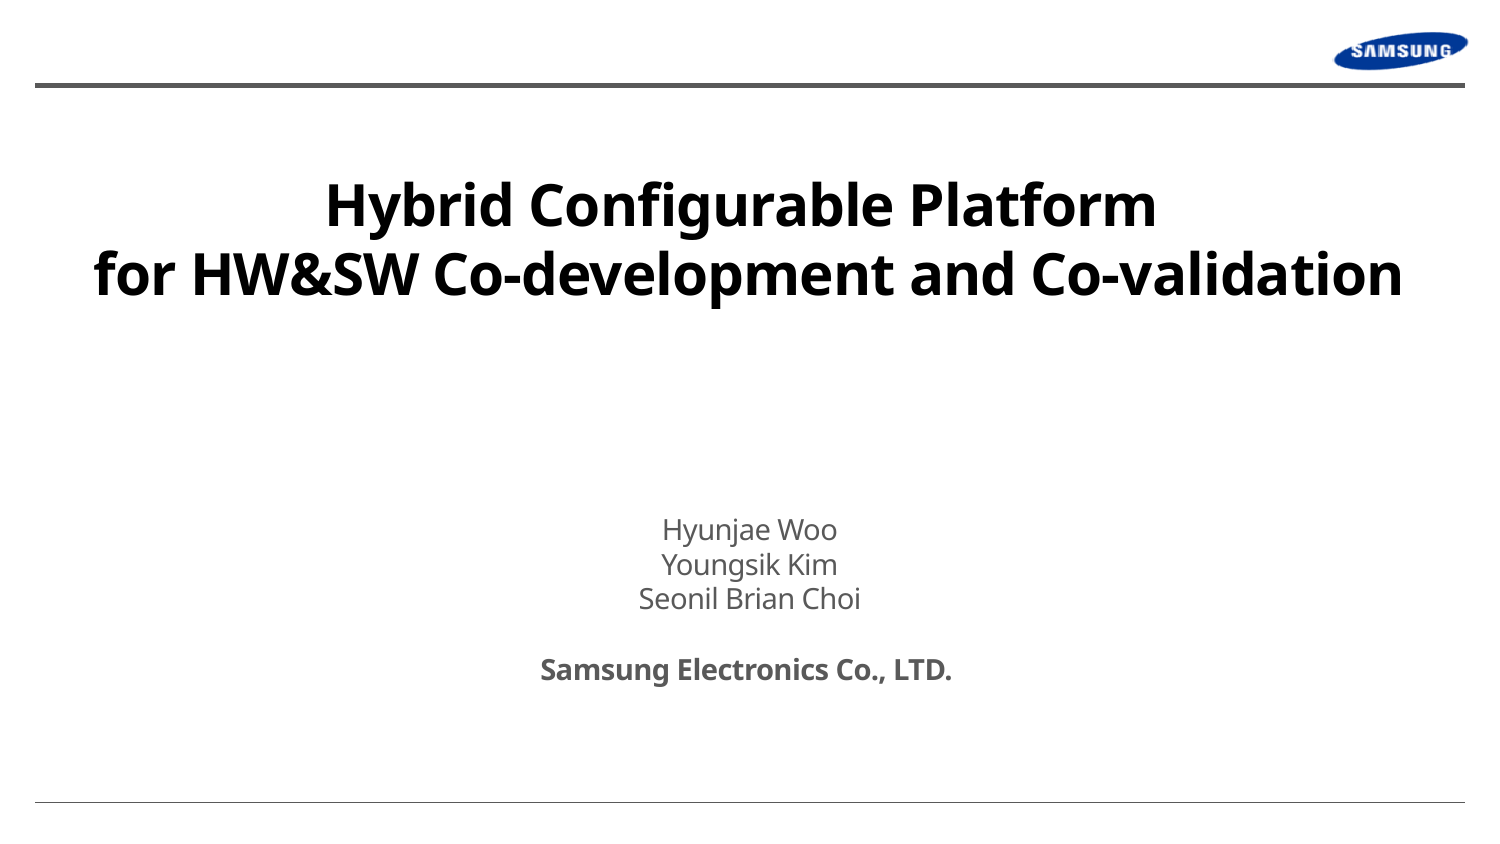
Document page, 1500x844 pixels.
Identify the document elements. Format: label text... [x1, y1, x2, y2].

title Hybrid Configurable Platform for HW&SW Co-development and Co-validation [48, 161, 1450, 446]
picture [1320, 14, 1486, 88]
subtitle Hyunjae Woo Youngsik Kim Seonil Brian Choi Samsung Electronics Co., LTD. [69, 446, 1431, 794]
